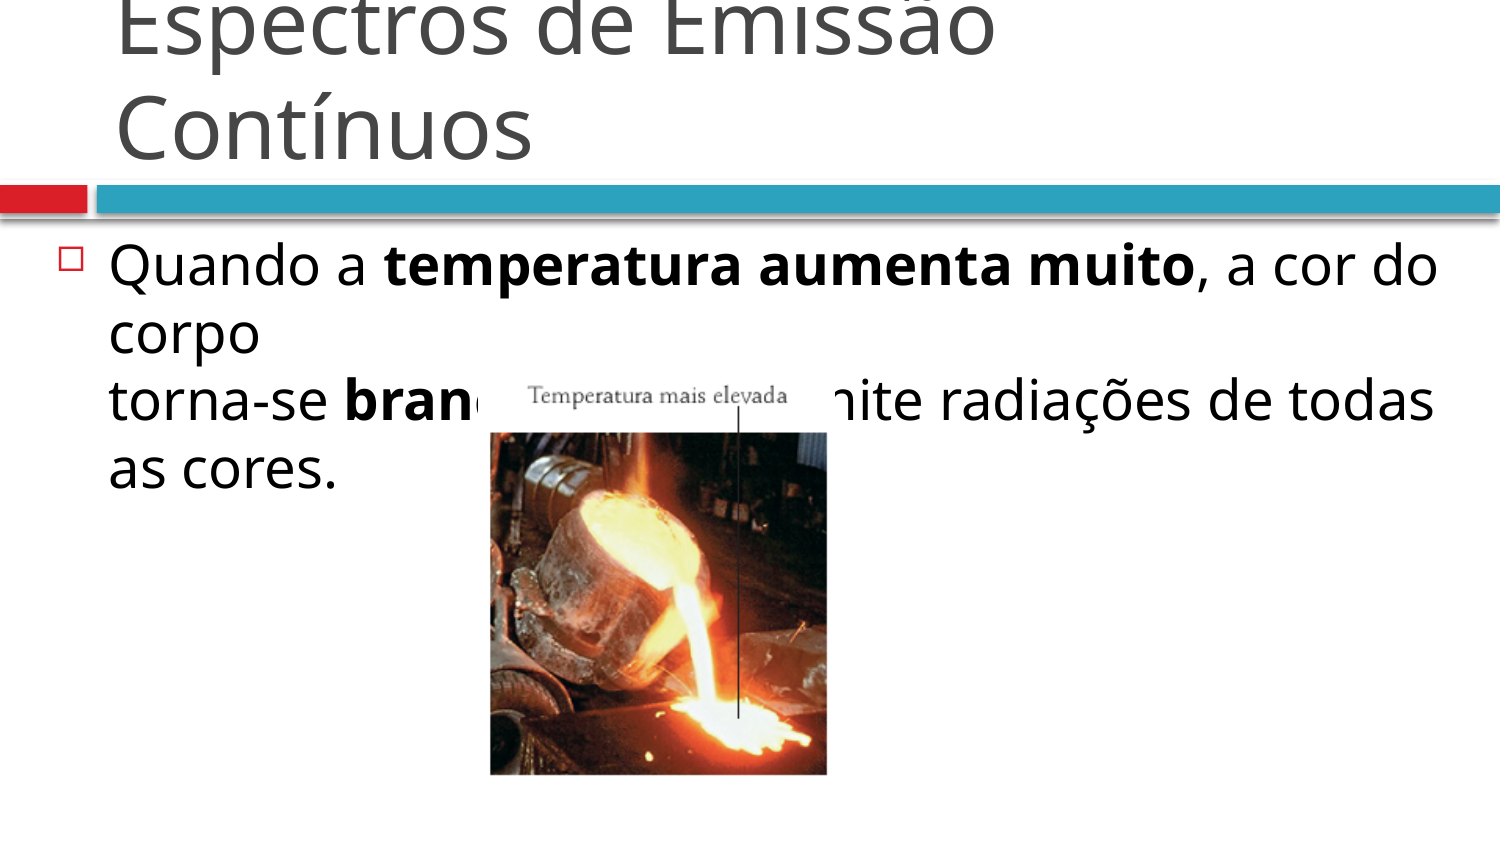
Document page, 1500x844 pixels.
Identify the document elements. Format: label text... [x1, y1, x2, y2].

picture [477, 374, 835, 781]
title Espectros de Emissão Contínuos [99, 19, 1438, 185]
list Quando a temperatura aumenta muito, a cor do corpo torna-se branca, porque emite radiações de todas as cores. [41, 221, 1483, 759]
